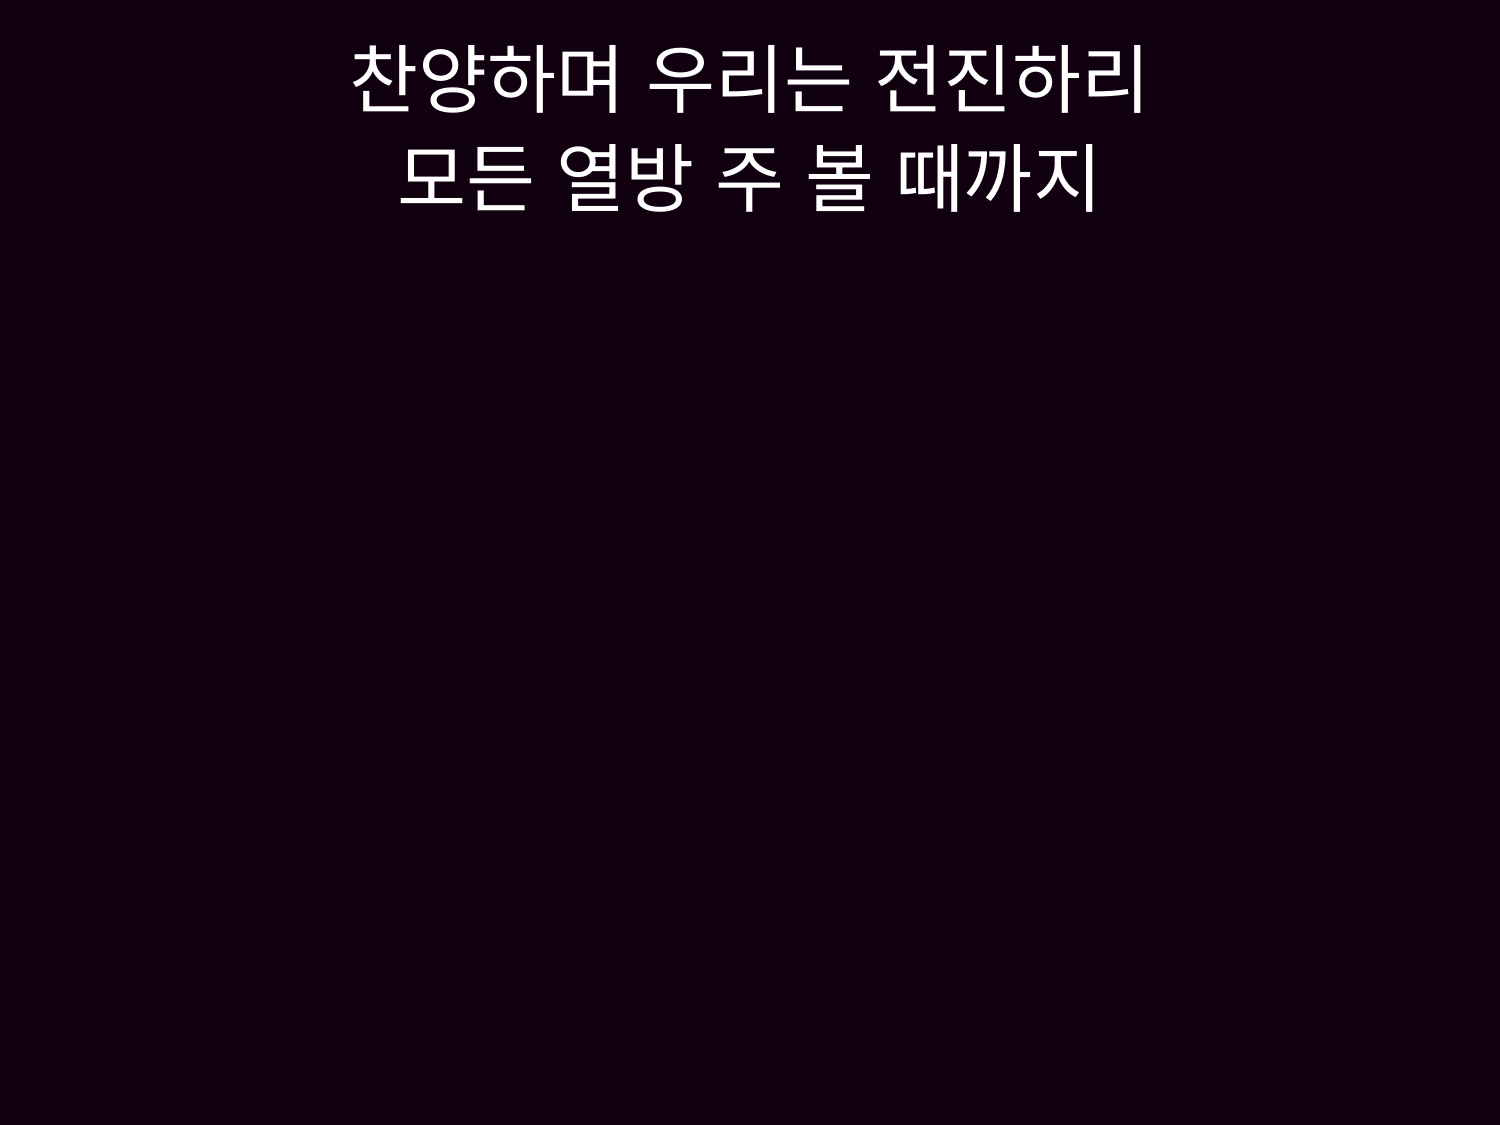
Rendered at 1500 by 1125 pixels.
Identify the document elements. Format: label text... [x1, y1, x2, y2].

title 찬양하며 우리는 전진하리 모든 열방 주 볼 때까지 [0, 12, 1500, 1125]
